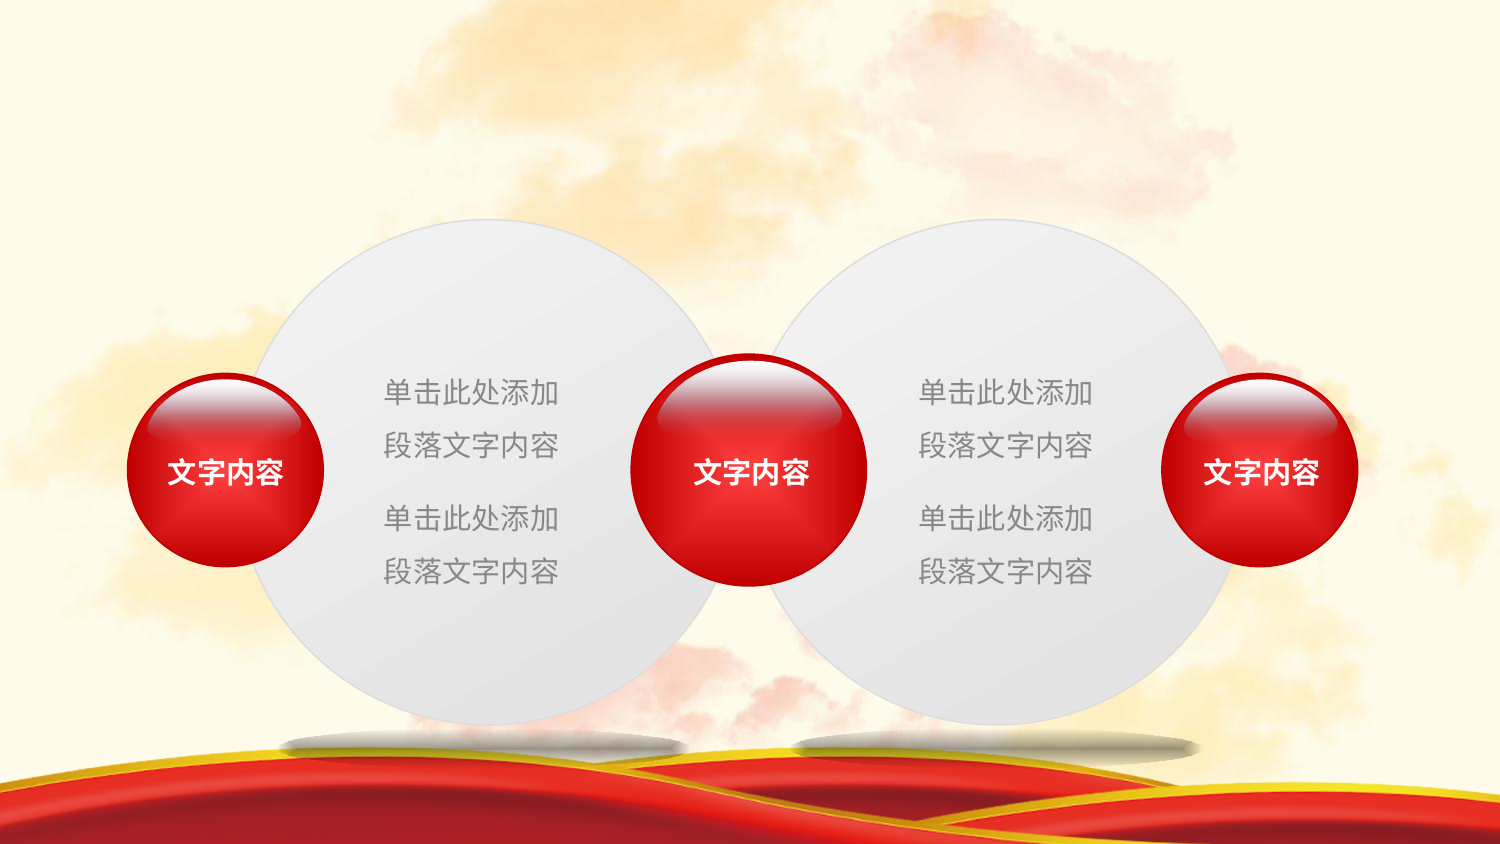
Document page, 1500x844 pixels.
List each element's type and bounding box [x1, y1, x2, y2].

text_box [788, 727, 1203, 769]
text_box [127, 373, 324, 567]
text_box [631, 354, 867, 586]
text_box [743, 219, 1249, 725]
text_box [1161, 373, 1359, 567]
text_box [276, 727, 691, 769]
picture [0, 0, 1500, 844]
text_box [235, 219, 741, 725]
